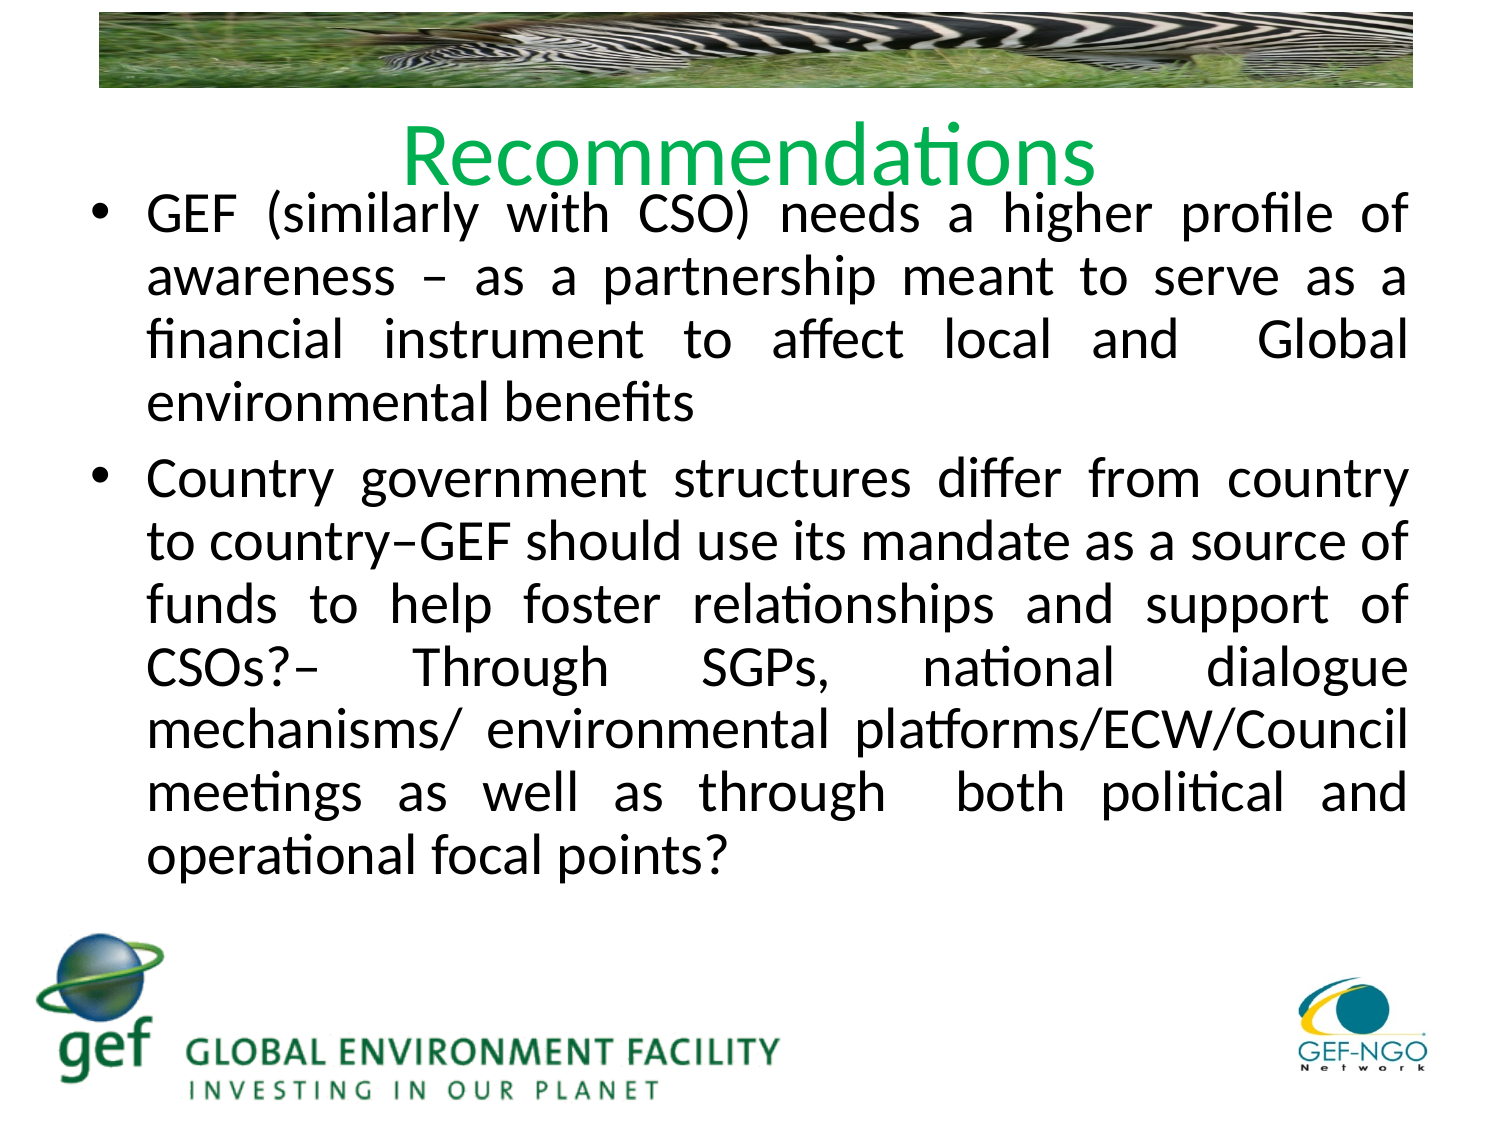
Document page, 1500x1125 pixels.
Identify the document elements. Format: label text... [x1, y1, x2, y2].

picture [99, 12, 1413, 88]
list GEF (similarly with CSO) needs a higher profile of awareness – as a partnership meant to serve as a financial instrument to affect local and Global environmental benefits Country government structures differ from country to country–GEF should use its mandate as a source of funds to help foster relationships and support of CSOs?– Through SGPs, national dialogue mechanisms/ environmental platforms/ECW/Council meetings as well as through both political and operational focal points? [75, 174, 1425, 1038]
title Recommendations [75, 37, 1425, 150]
picture [1287, 962, 1438, 1087]
picture [25, 916, 798, 1113]
